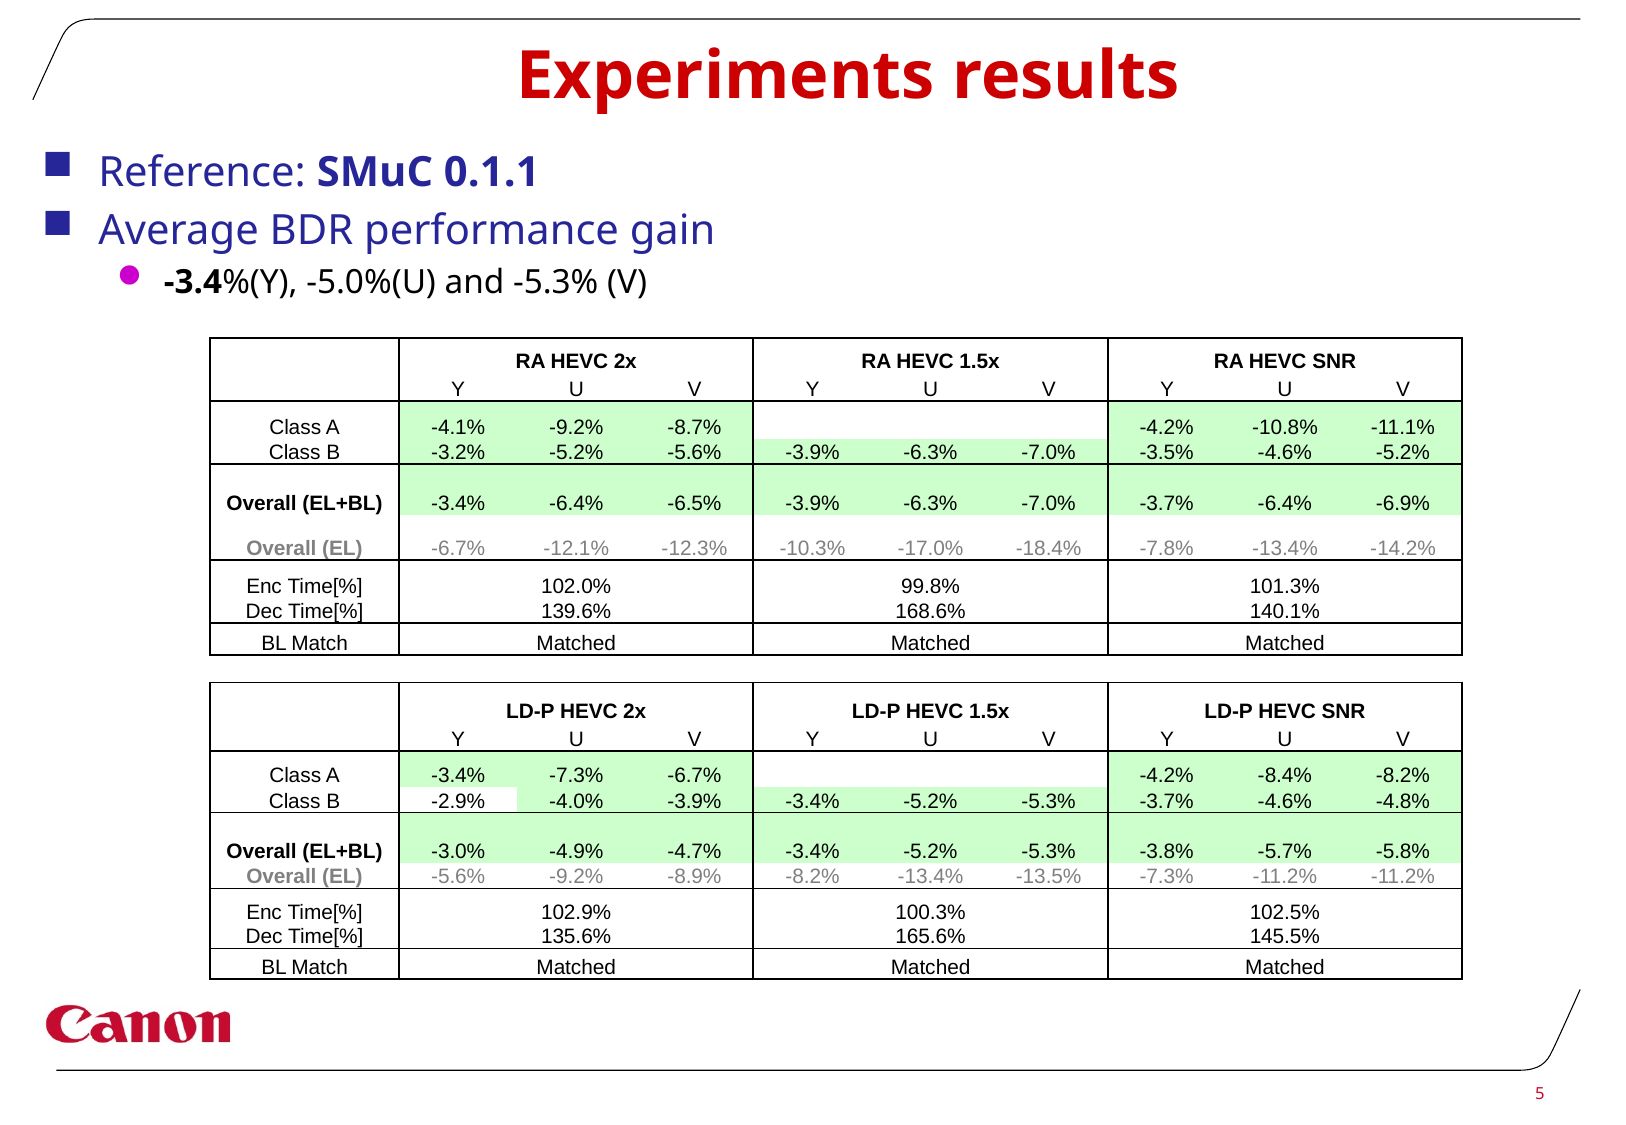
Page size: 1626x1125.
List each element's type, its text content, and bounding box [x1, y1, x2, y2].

title Experiments results [151, 22, 1546, 123]
picture [44, 1035, 232, 1043]
list Reference: SMuC 0.1.1 Average BDR performance gain -3.4%(Y), -5.0%(U) and -5.3% (V) [27, 137, 1585, 1035]
slide_number 5 [1414, 1066, 1545, 1107]
